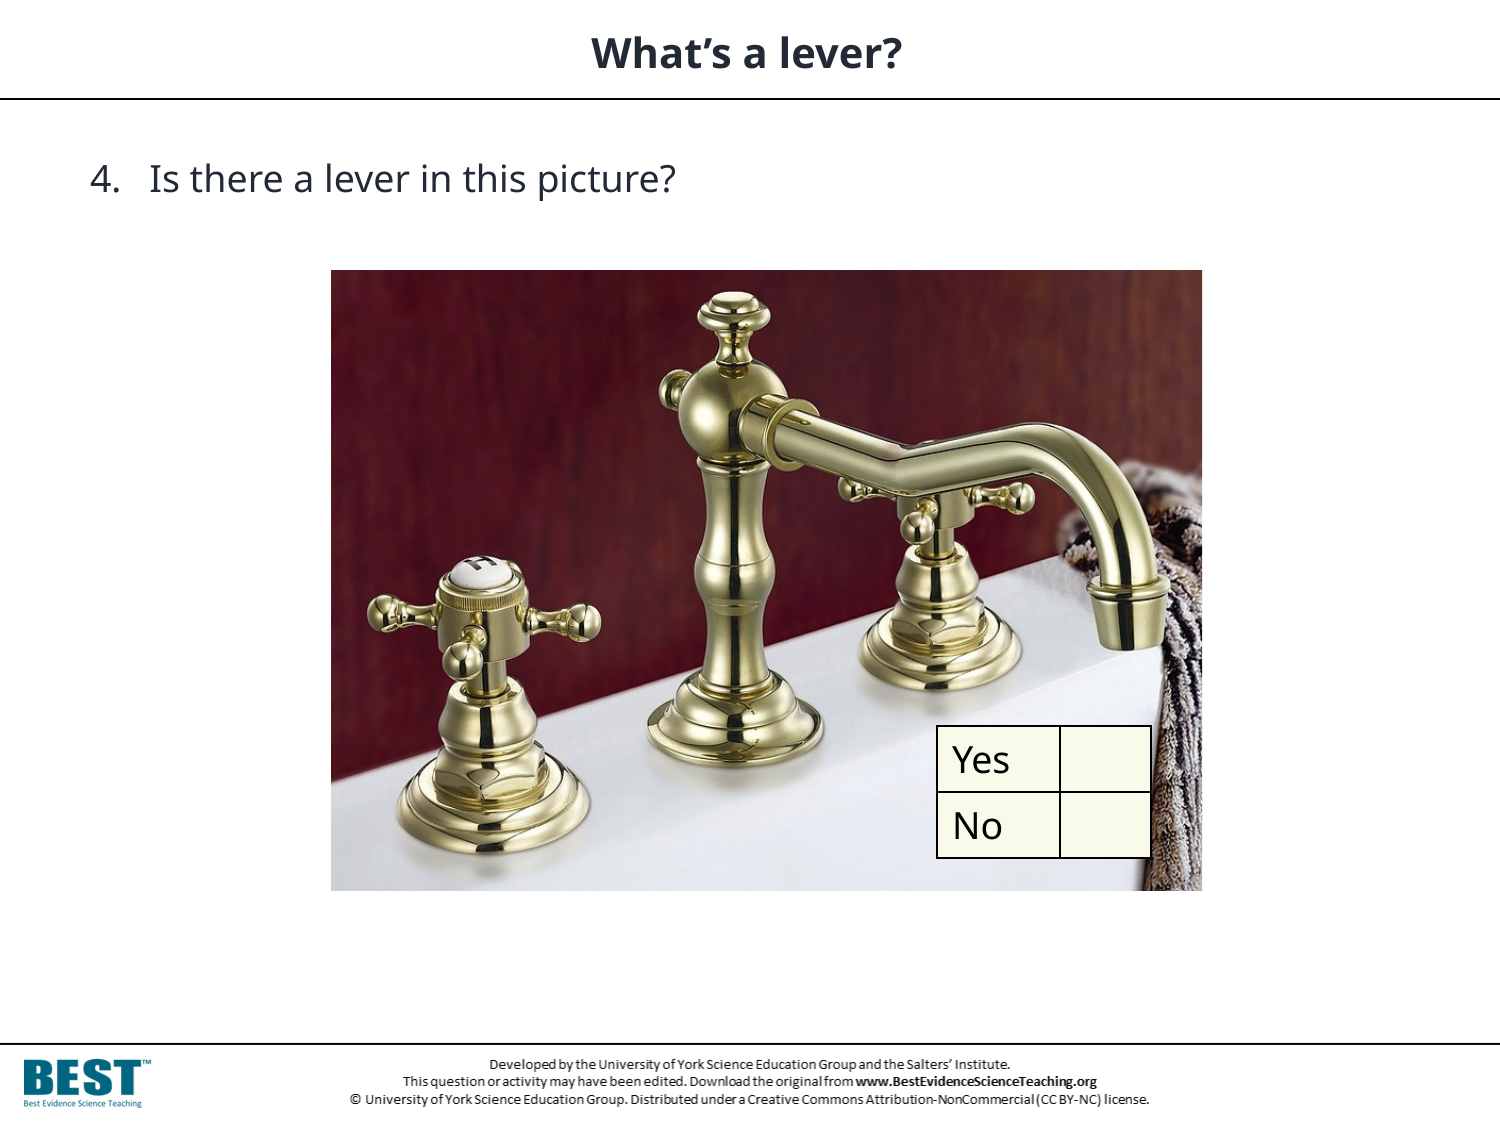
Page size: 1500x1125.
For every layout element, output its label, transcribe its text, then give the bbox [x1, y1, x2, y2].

text_box What’s a lever? [23, 4, 1471, 98]
picture [0, 98, 1500, 1118]
